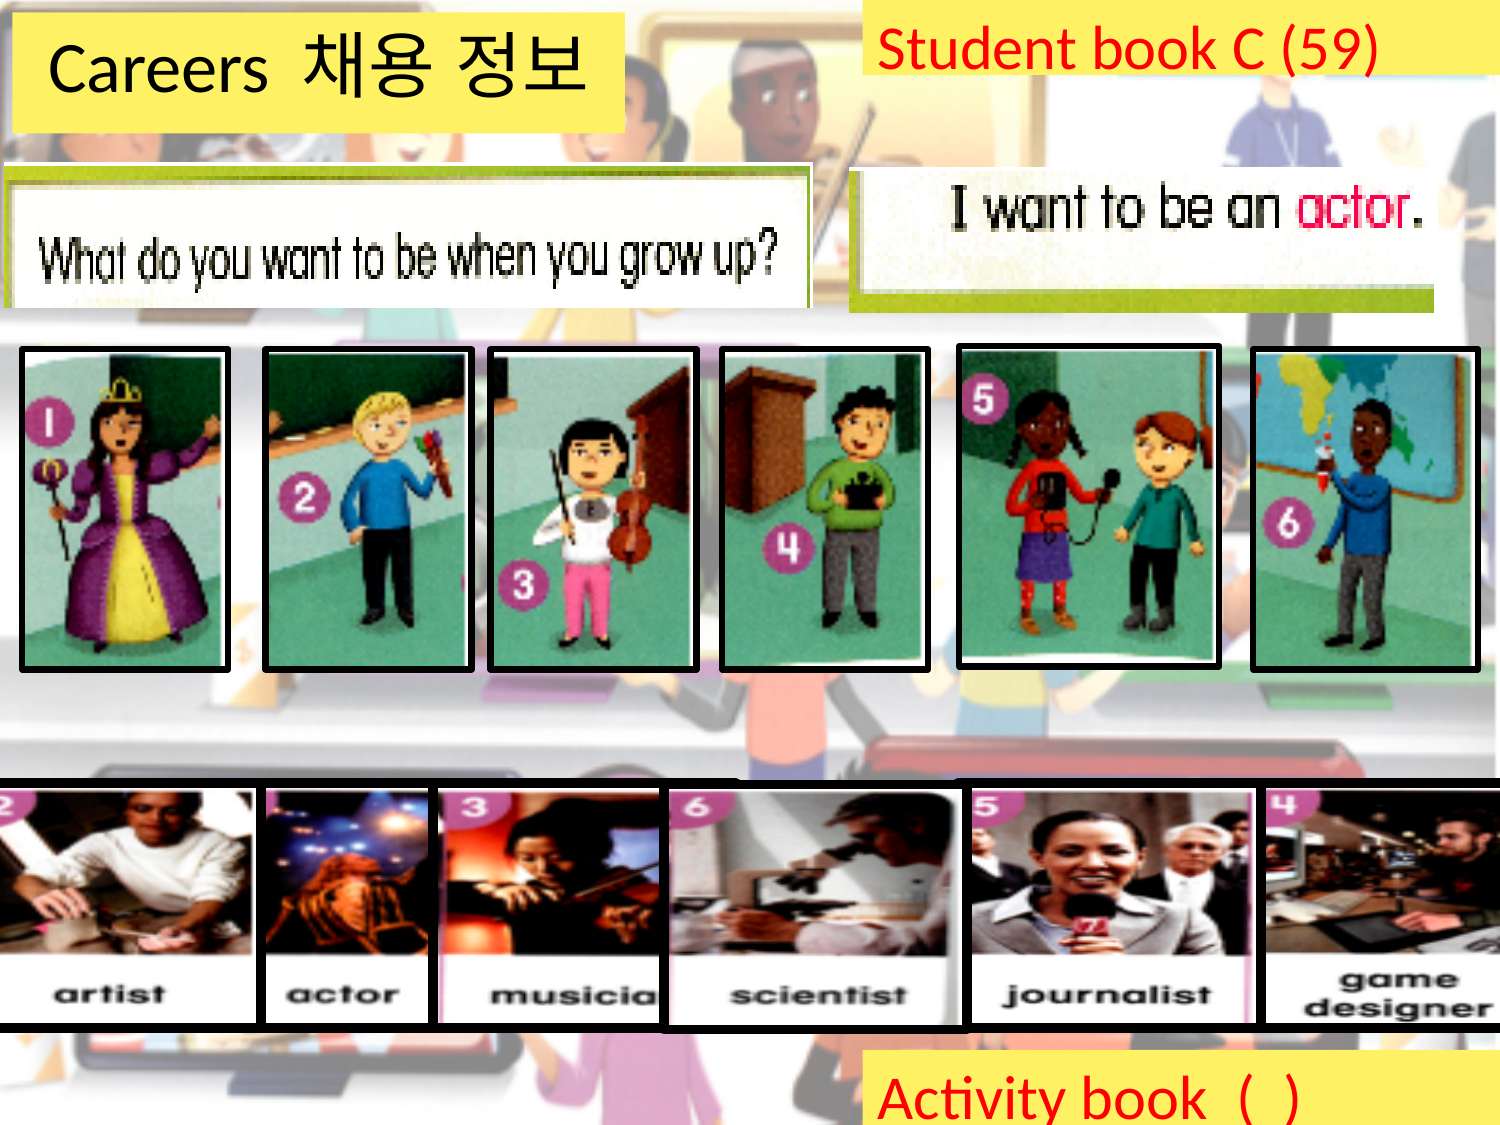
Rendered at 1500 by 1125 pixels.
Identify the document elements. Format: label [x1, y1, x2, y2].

picture [0, 0, 1500, 1125]
text_box [3, 162, 1438, 313]
